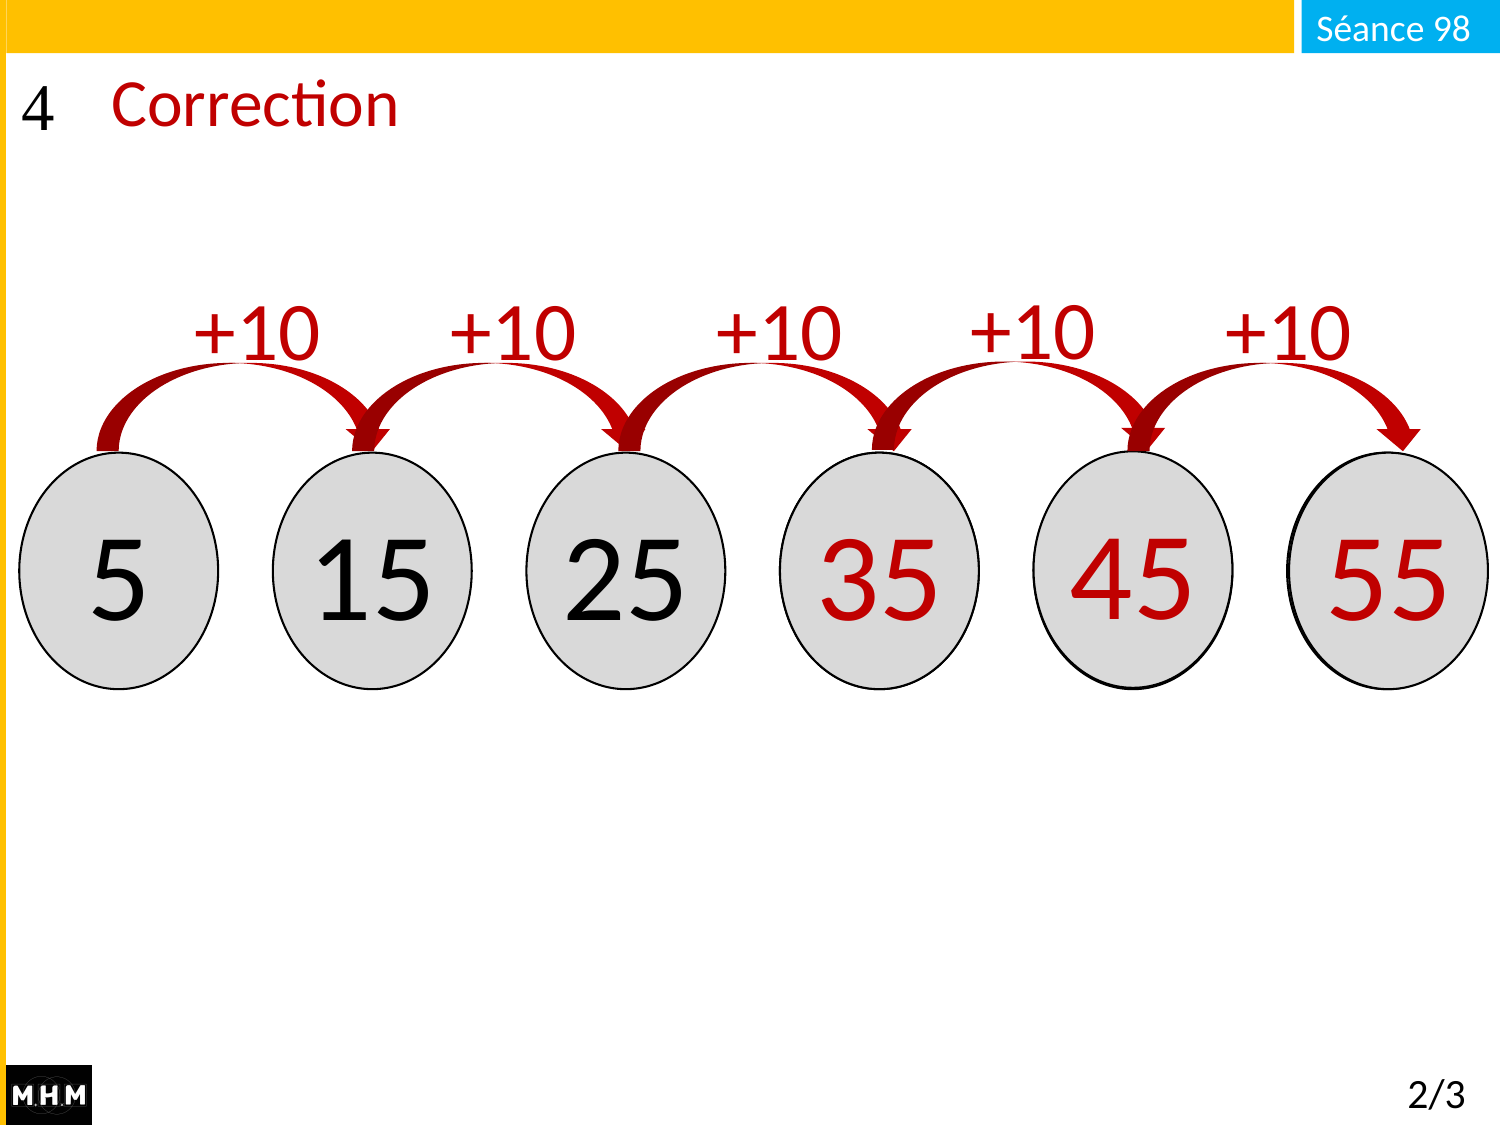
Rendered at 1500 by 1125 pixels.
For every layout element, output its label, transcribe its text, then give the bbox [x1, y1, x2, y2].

text_box 45 [1032, 450, 1234, 689]
list 2/3 [1373, 1064, 1500, 1125]
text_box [871, 268, 1170, 450]
text_box 5 [18, 452, 220, 691]
title Correction [96, 60, 1391, 149]
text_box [96, 270, 352, 452]
text_box 15 [271, 452, 473, 691]
text_box 25 [525, 452, 727, 691]
picture [6, 1065, 92, 1125]
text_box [618, 270, 916, 452]
text_box 55 [1288, 452, 1489, 691]
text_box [1127, 270, 1425, 452]
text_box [352, 270, 618, 452]
text_box 35 [778, 452, 980, 691]
